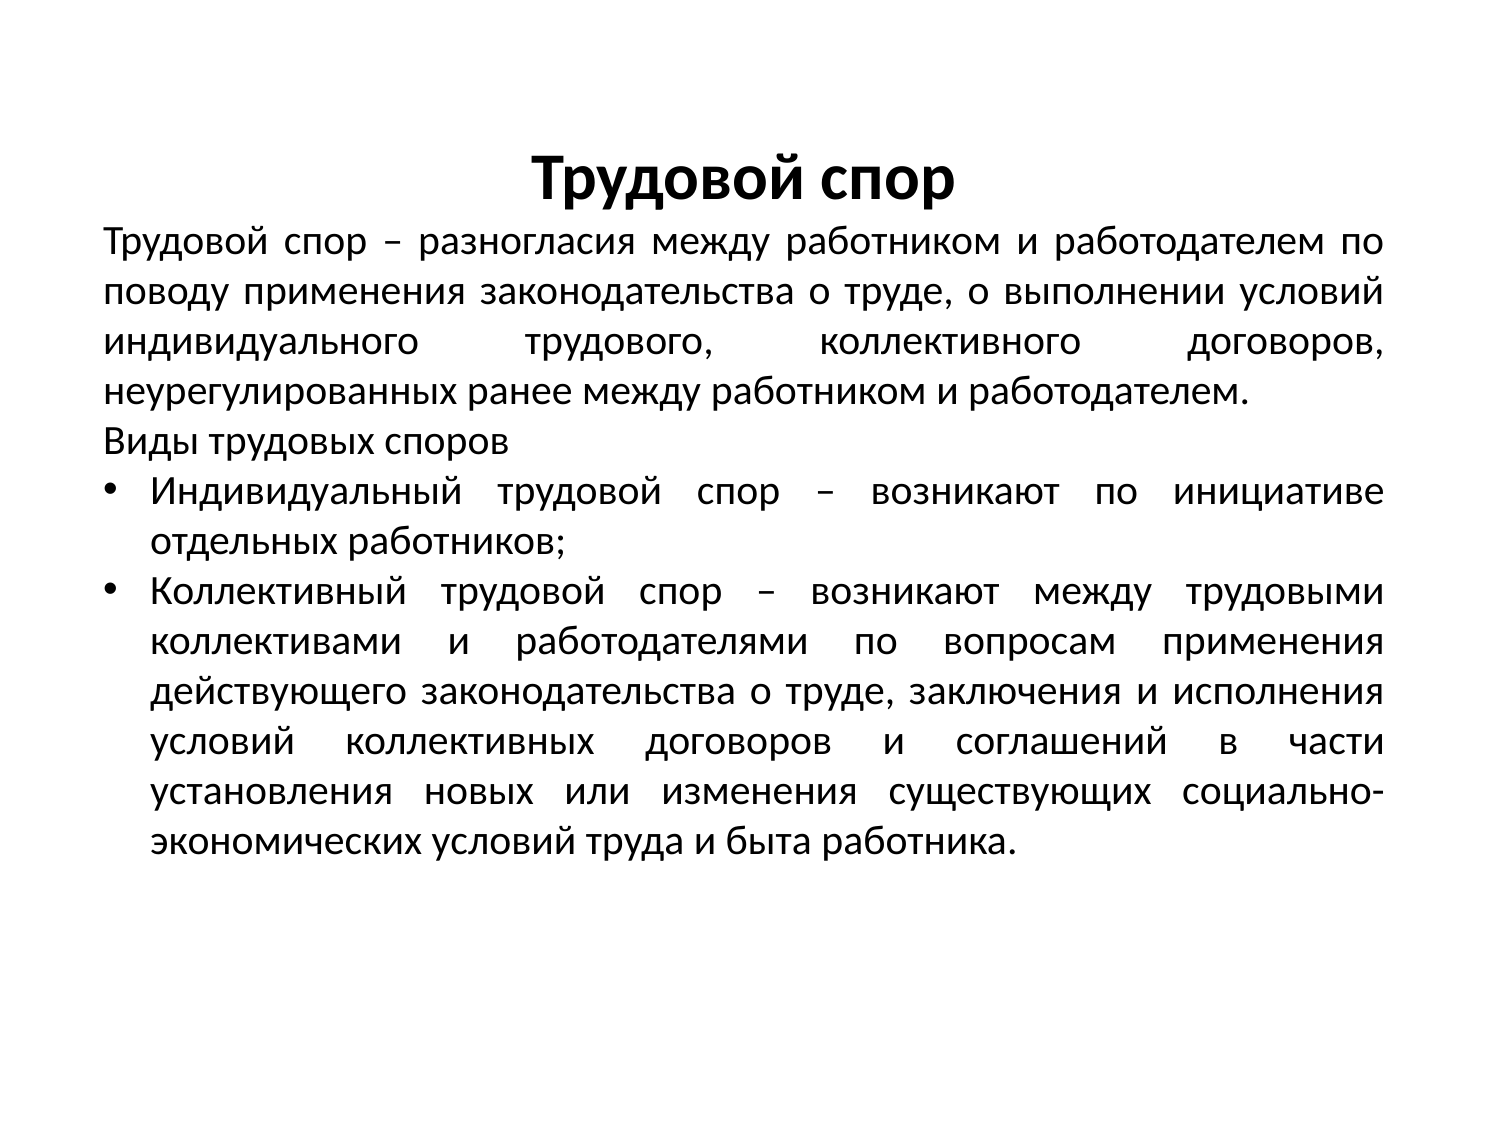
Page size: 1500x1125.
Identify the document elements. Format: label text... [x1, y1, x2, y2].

text_box Трудовой спор Трудовой спор – разногласия между работником и работодателем по поводу применения законодательства о труде, о выполнении условий индивидуального трудового, коллективного договоров, неурегулированных ранее между работником и работодателем. Виды трудовых споров Индивидуальный трудовой спор – возникают по инициативе отдельных работников; Коллективный трудовой спор – возникают между трудовыми коллективами и работодателями по вопросам применения действующего законодательства о труде, заключения и исполнения условий коллективных договоров и соглашений в части установления новых или изменения существующих социально-экономических условий труда и быта работника. [88, 125, 1400, 871]
